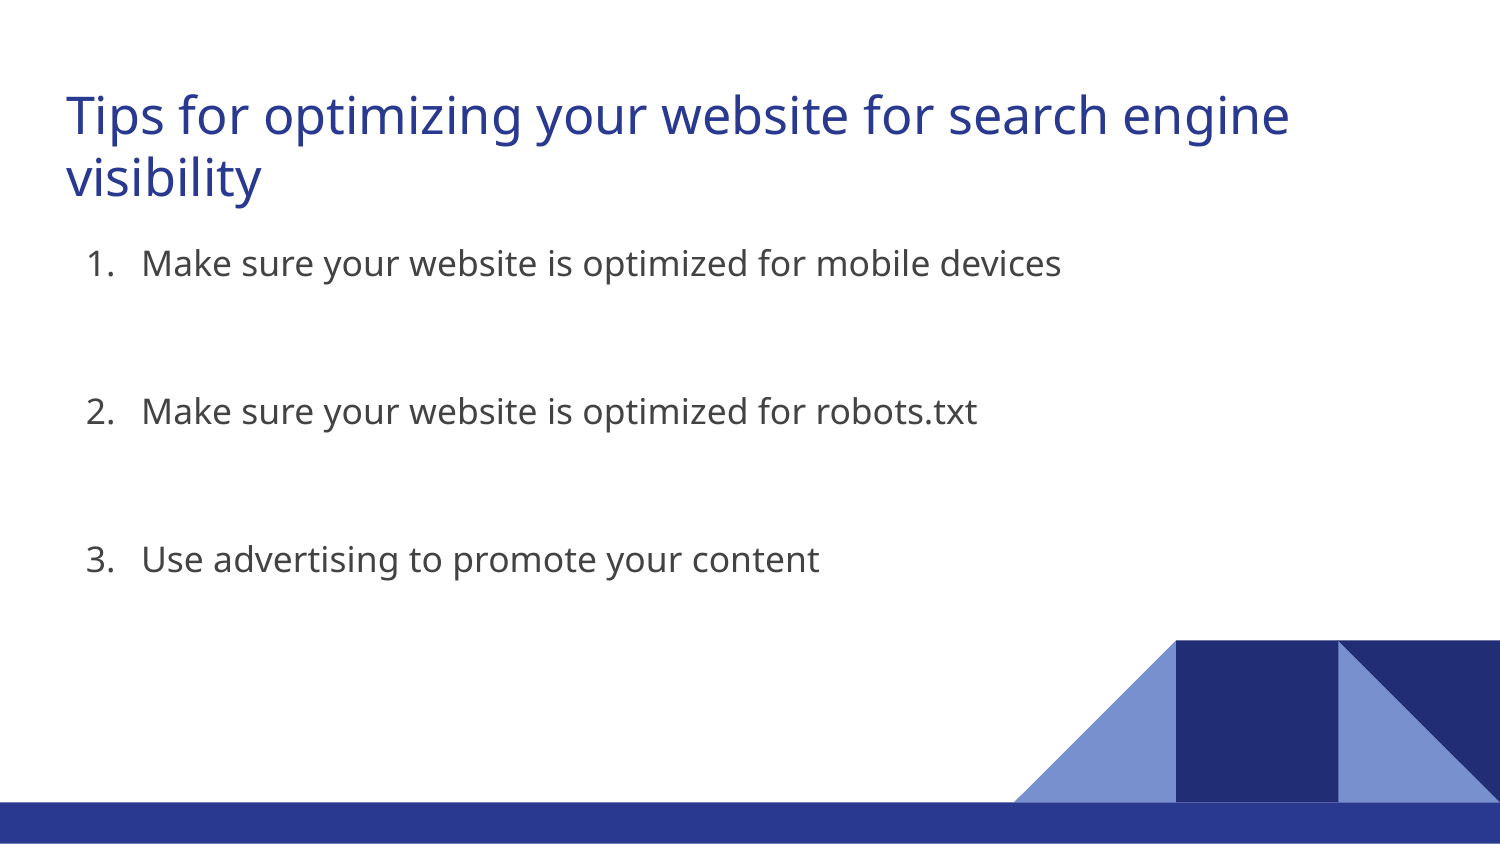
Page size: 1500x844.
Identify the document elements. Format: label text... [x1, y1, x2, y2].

list Make sure your website is optimized for mobile devices Make sure your website is optimized for robots.txt Use advertising to promote your content [51, 219, 1449, 715]
title Tips for optimizing your website for search engine visibility [51, 67, 1449, 208]
